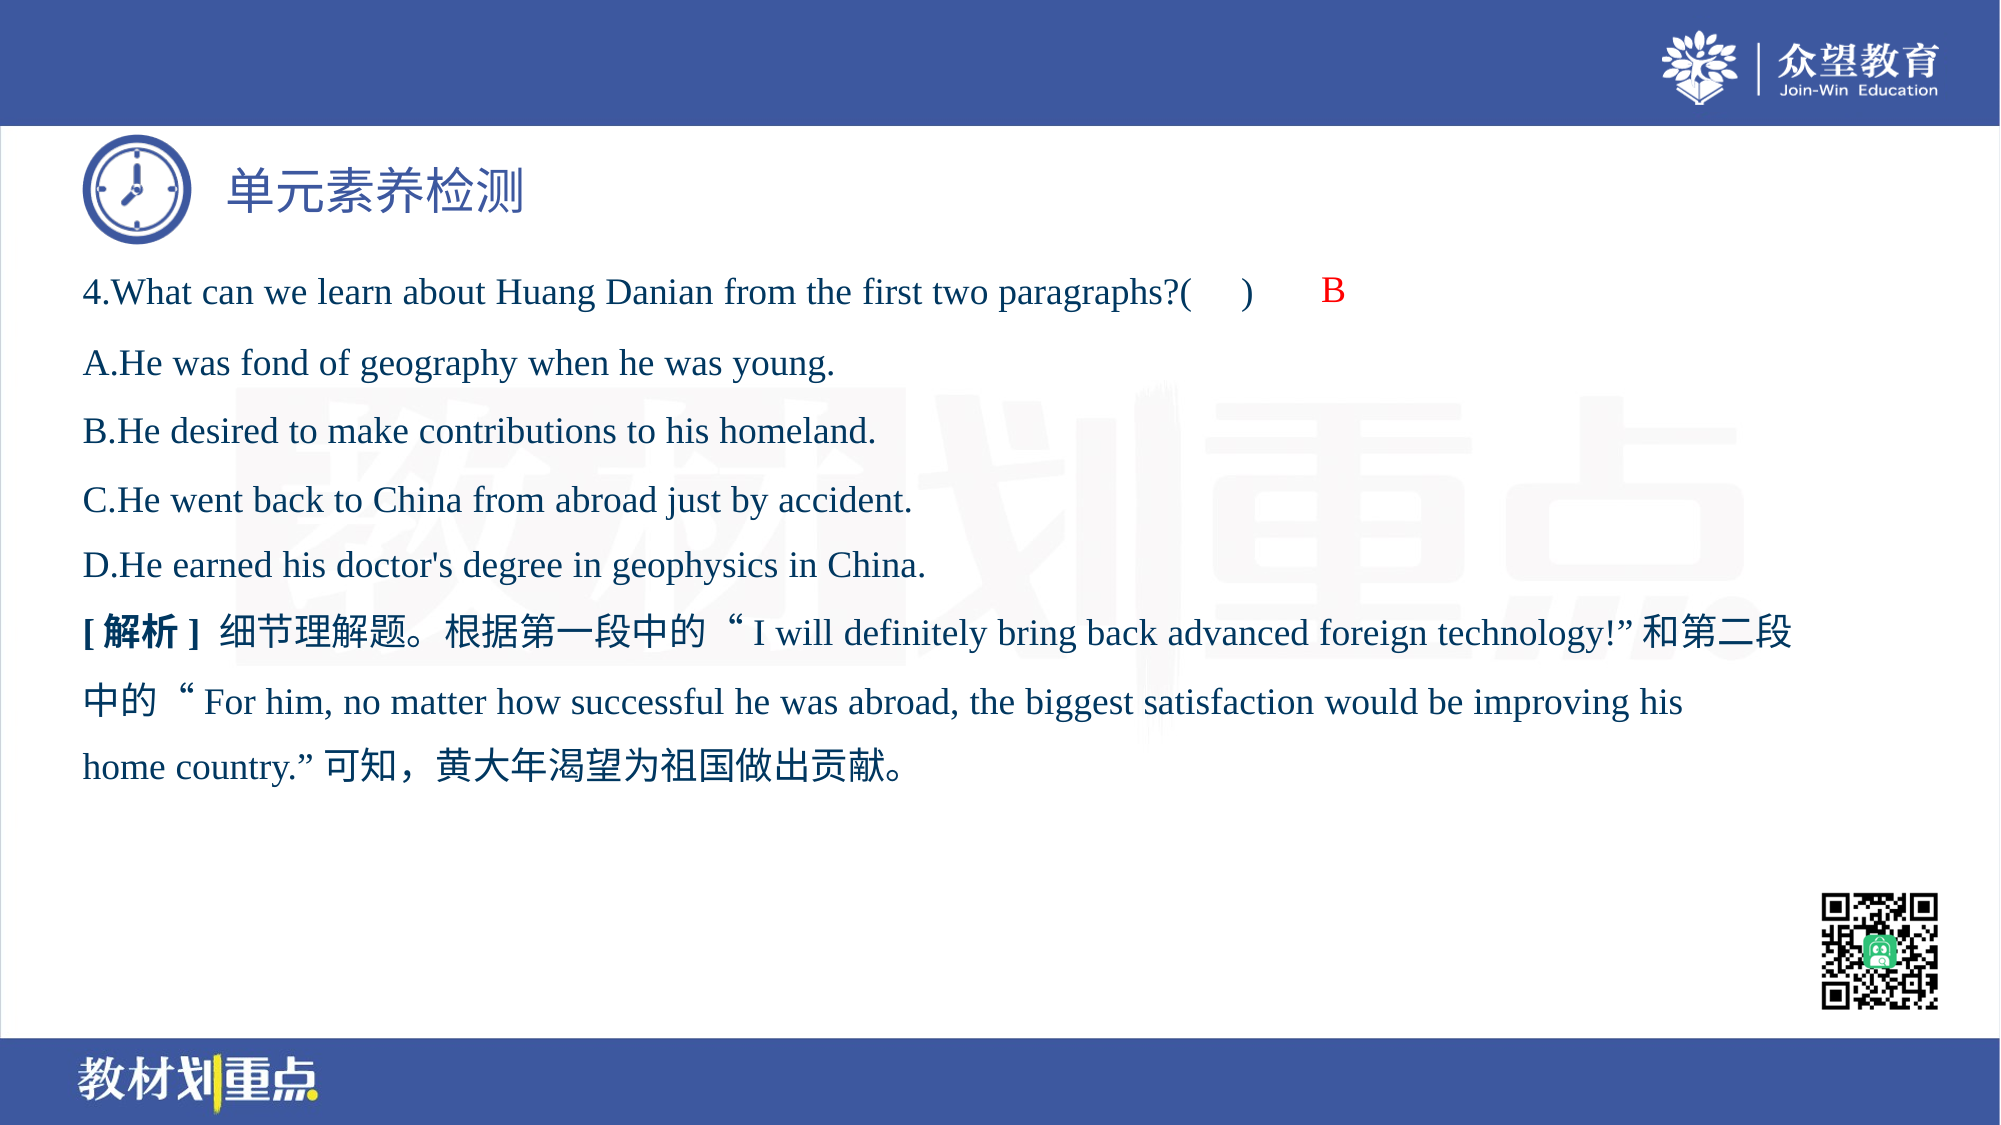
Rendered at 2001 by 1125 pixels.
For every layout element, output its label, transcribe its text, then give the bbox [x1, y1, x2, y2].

text_box [解析] 细节理解题。根据第一段中的“I will definitely bring back advanced foreign technology!”和第二段 中的“For him, no matter how successful he was abroad, the biggest satisfaction would be improving his home country.”可知，黄大年渴望为祖国做出贡献。 [82, 584, 1817, 780]
text_box A.He was fond of geography when he was young. B.He desired to make contributions to his homeland. C.He went back to China from abroad just by accident. D.He earned his doctor's degree in geophysics in China. [82, 313, 1817, 578]
picture [0, 0, 2000, 1125]
text_box B [1307, 245, 1360, 304]
text_box 4.What can we learn about Huang Danian from the first two paragraphs?( ) [82, 247, 1817, 306]
